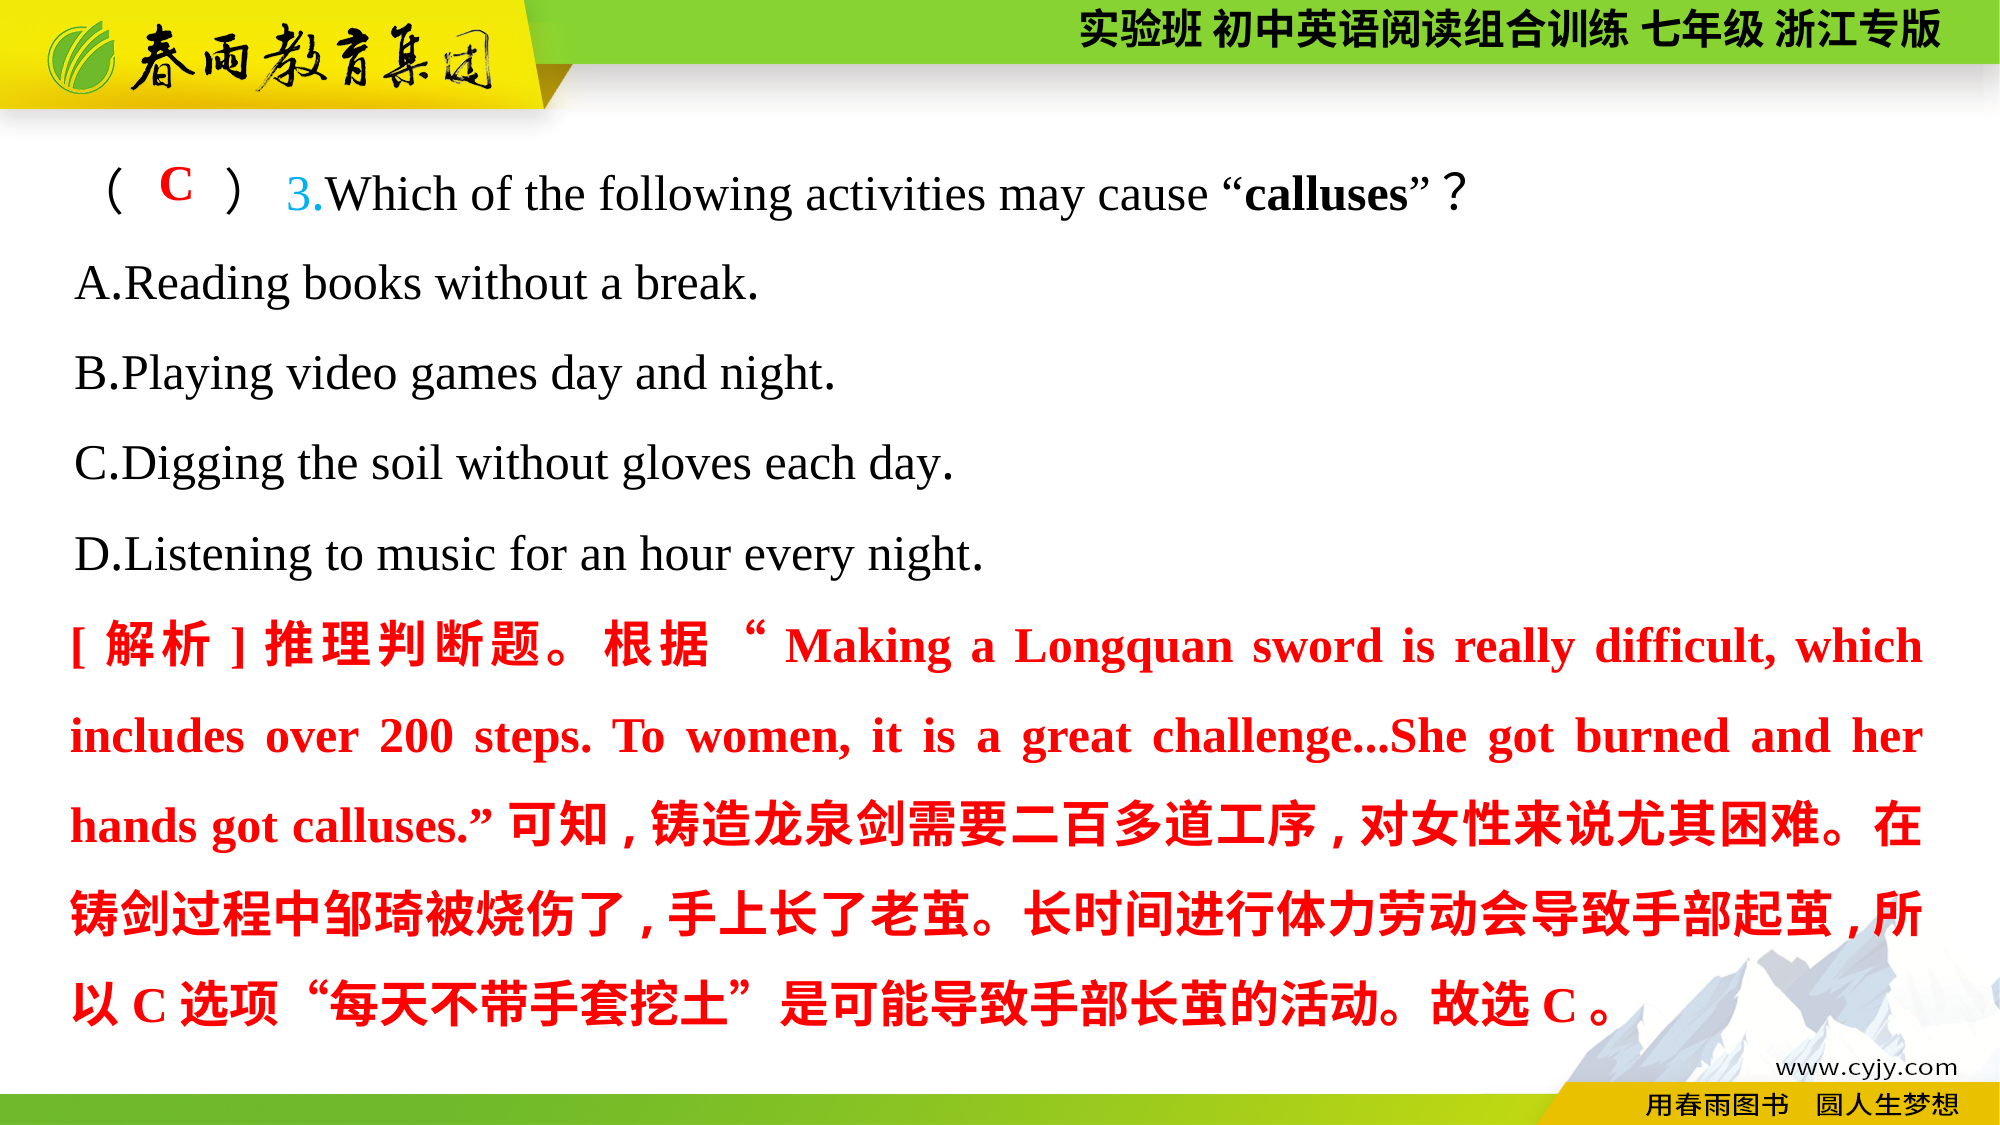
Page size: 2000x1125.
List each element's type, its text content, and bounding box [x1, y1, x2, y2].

list （ ）3.Which of the following activities may cause “calluses”？ A.Reading books without a break. B.Playing video games day and night. C.Digging the soil without gloves each day. D.Listening to music for an hour every night. [59, 122, 1944, 581]
text_box C [143, 142, 210, 218]
text_box [解析]推理判断题。根据“Making a Longquan sword is really difficult, which includes over 200 steps. To women, it is a great challenge...She got burned and her hands got calluses.”可知,铸造龙泉剑需要二百多道工序,对女性来说尤其困难。在铸剑过程中邹琦被烧伤了,手上长了老茧。长时间进行体力劳动会导致手部起茧,所以C选项“每天不带手套挖土”是可能导致手部长茧的活动。故选C。 [54, 574, 1939, 1040]
picture [0, 0, 2000, 1125]
